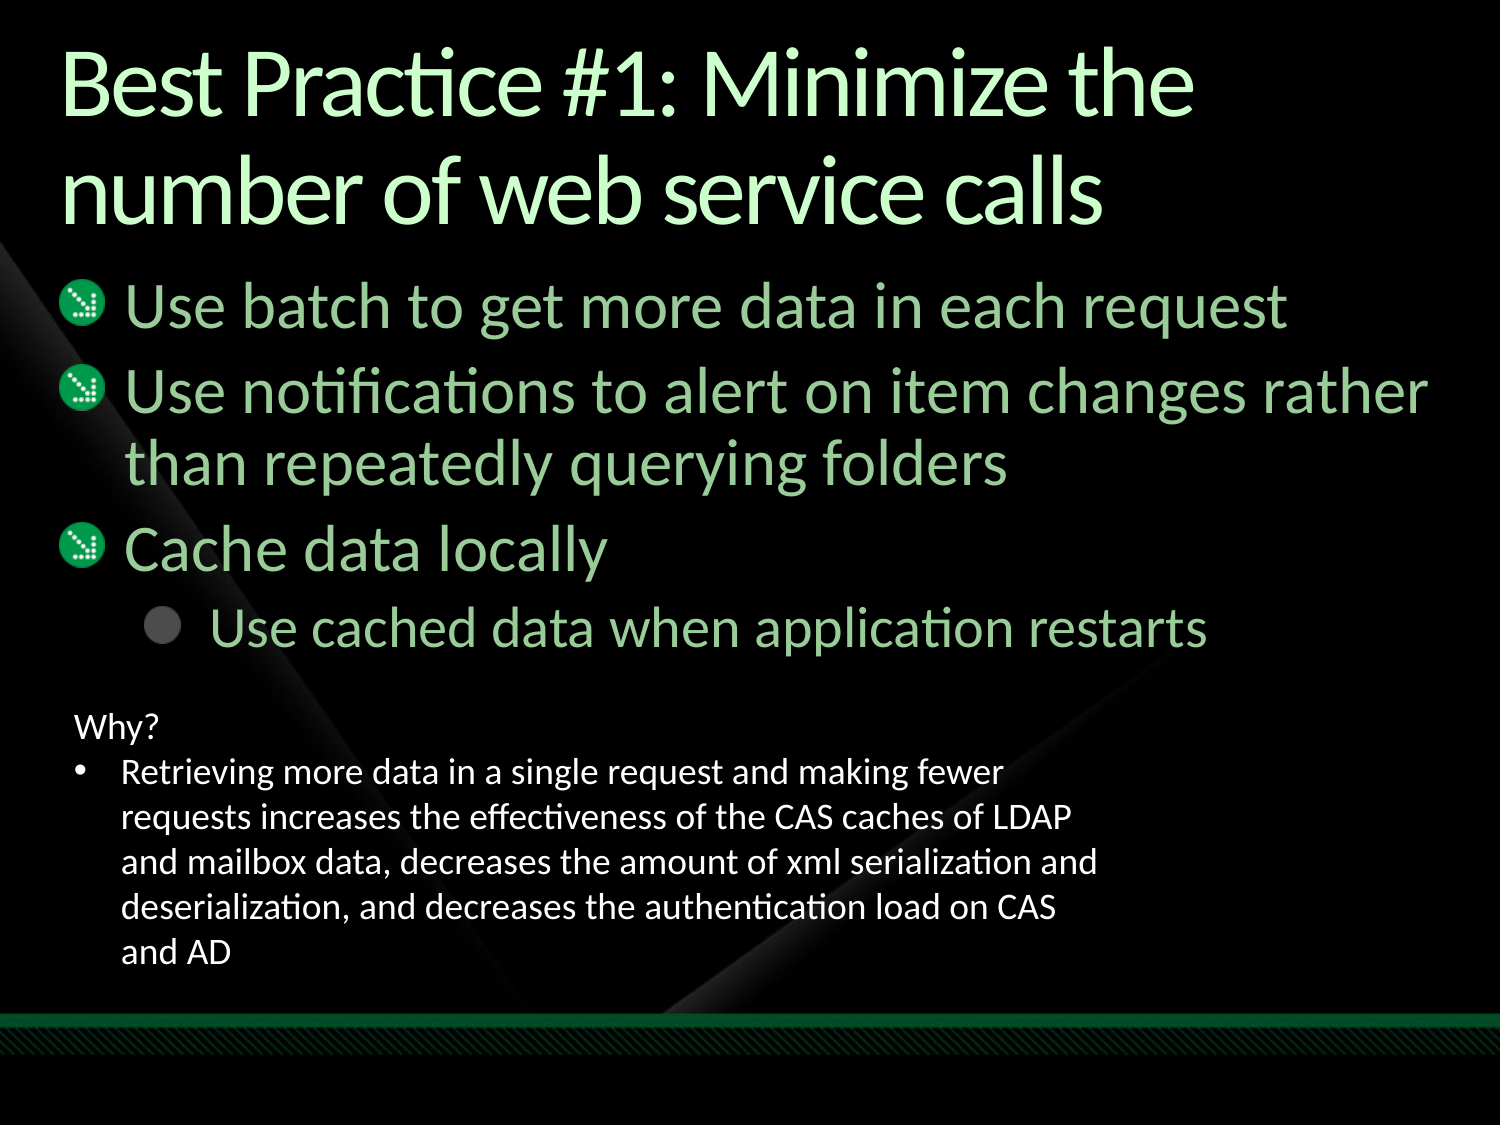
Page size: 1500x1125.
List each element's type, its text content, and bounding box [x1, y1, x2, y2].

title Best Practice #1: Minimize the number of web service calls [59, 30, 1435, 249]
list Use batch to get more data in each request Use notifications to alert on item changes rather than repeatedly querying folders Cache data locally Use cached data when application restarts [59, 271, 1435, 1020]
text_box Why? Retrieving more data in a single request and making fewer requests increases the effectiveness of the CAS caches of LDAP and mailbox data, decreases the amount of xml serialization and deserialization, and decreases the authentication load on CAS and AD [59, 694, 1125, 980]
picture [0, 0, 1500, 1125]
